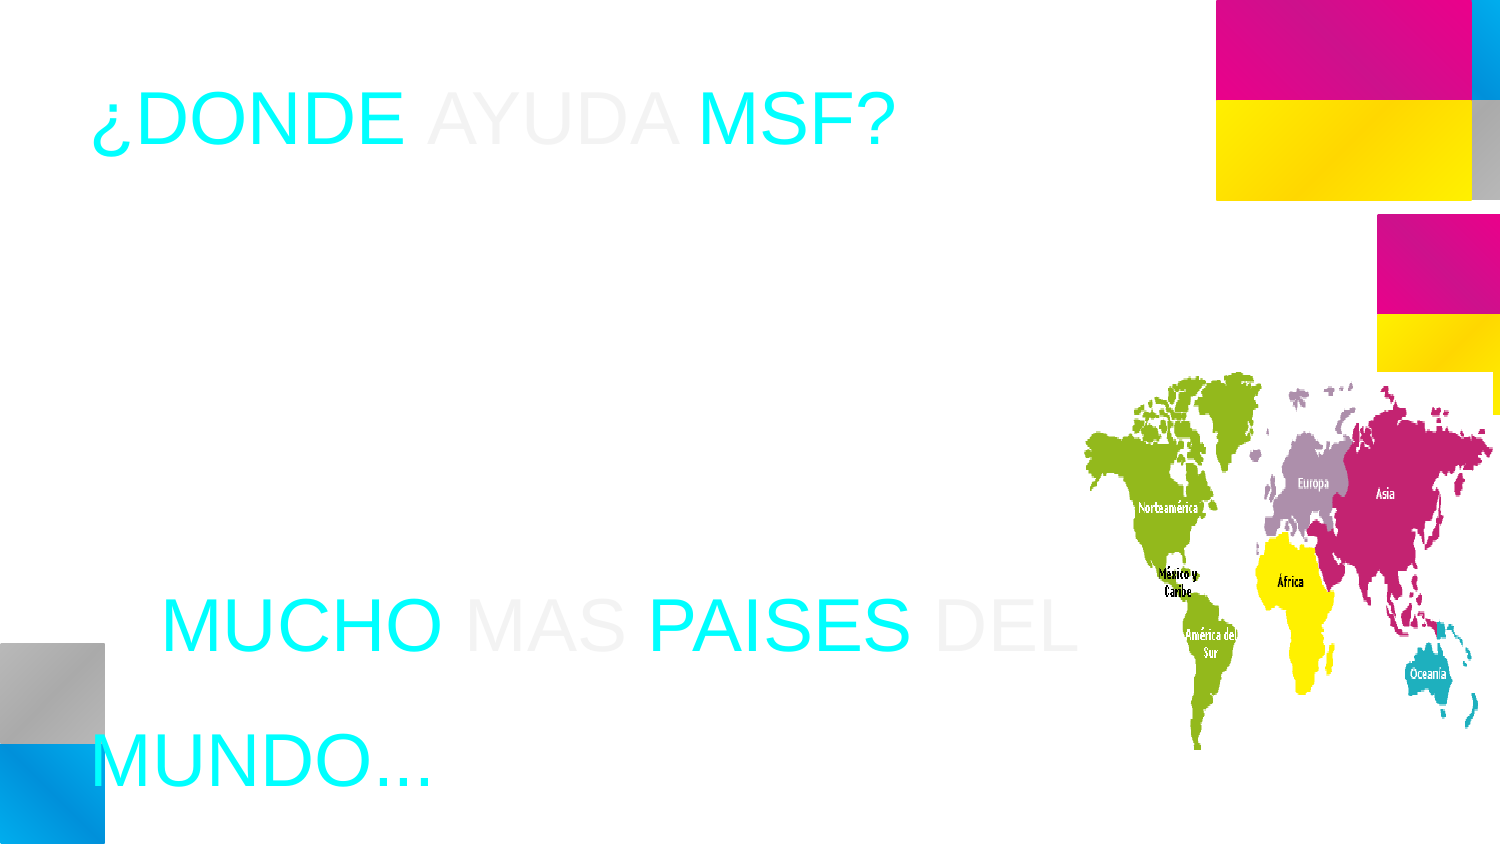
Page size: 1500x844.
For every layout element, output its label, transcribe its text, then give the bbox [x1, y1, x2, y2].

text_box Ayuda en África, América, Asia, Cáucaso, Europa,Oriente Próximo ,Oceanía etc… Y MUCHO MAS PAISES DEL MUNDO... [75, 196, 1425, 793]
picture [1084, 372, 1493, 750]
text_box ¿DONDE AYUDA MSF? [75, 33, 1204, 175]
